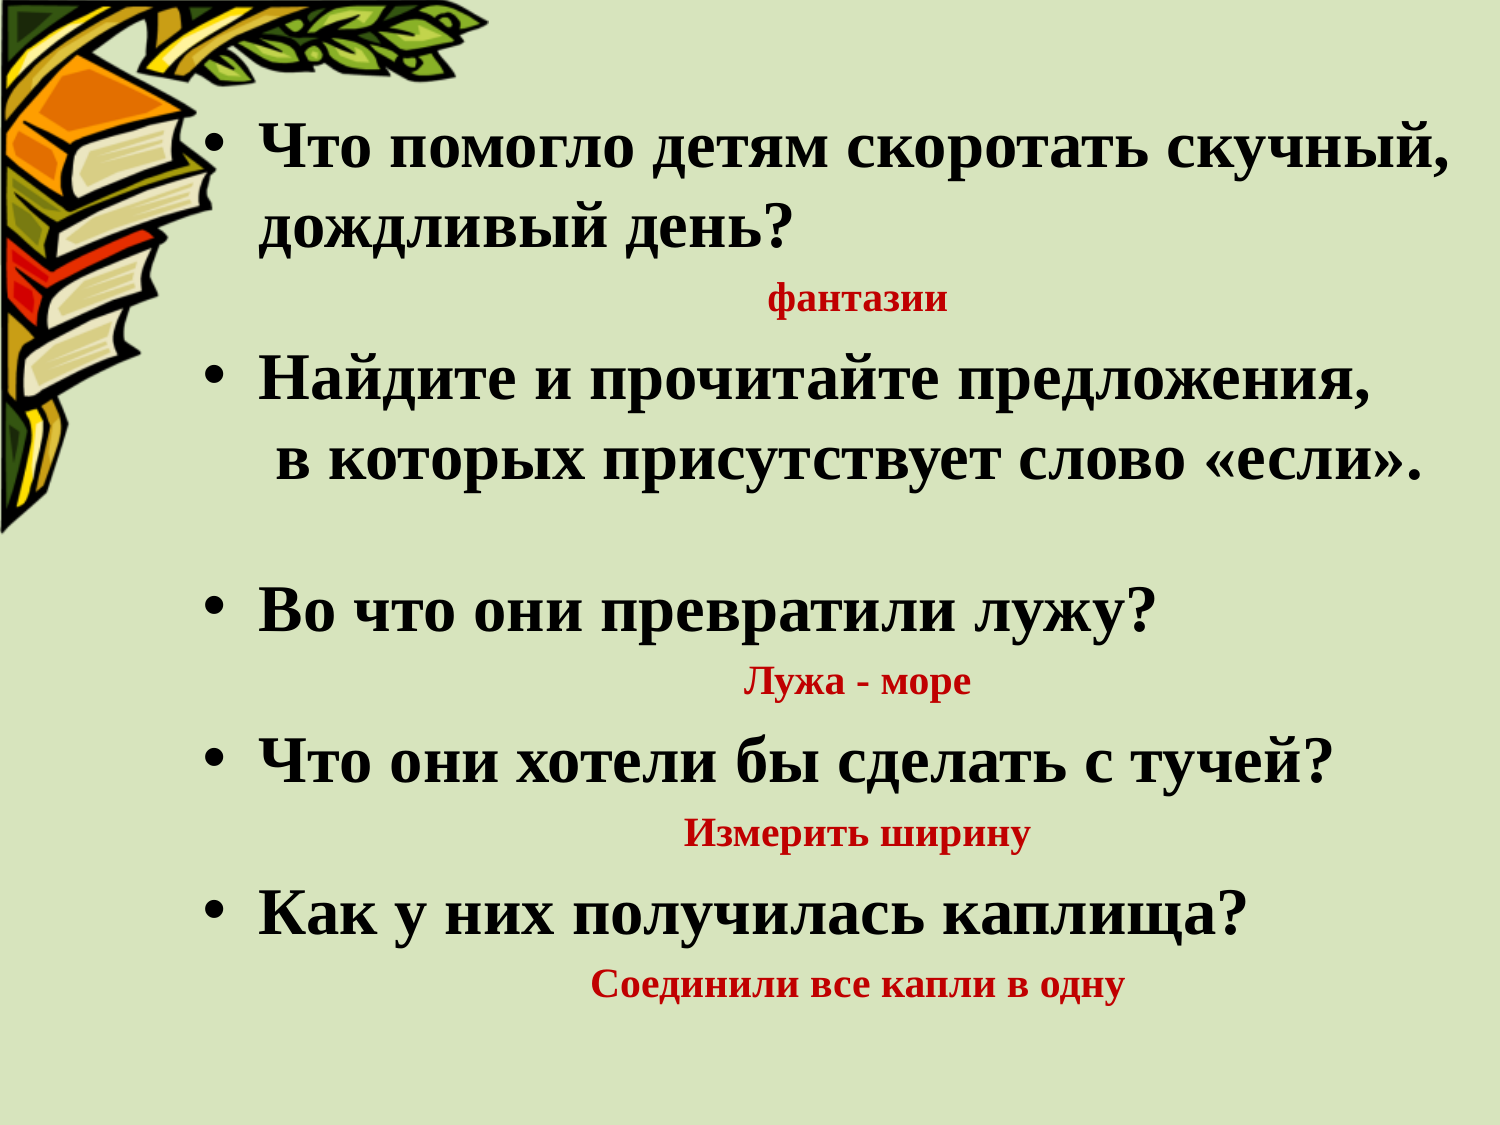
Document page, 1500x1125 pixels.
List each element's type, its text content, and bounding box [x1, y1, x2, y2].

picture [0, 0, 490, 535]
list Что помогло детям скоротать скучный, дождливый день? фантазии Найдите и прочитайте предложения, в которых присутствует слово «если». Во что они превратили лужу? Лужа - море Что они хотели бы сделать с тучей? Измерить ширину Как у них получилась каплища? Соединили все капли в одну [187, 93, 1500, 1021]
